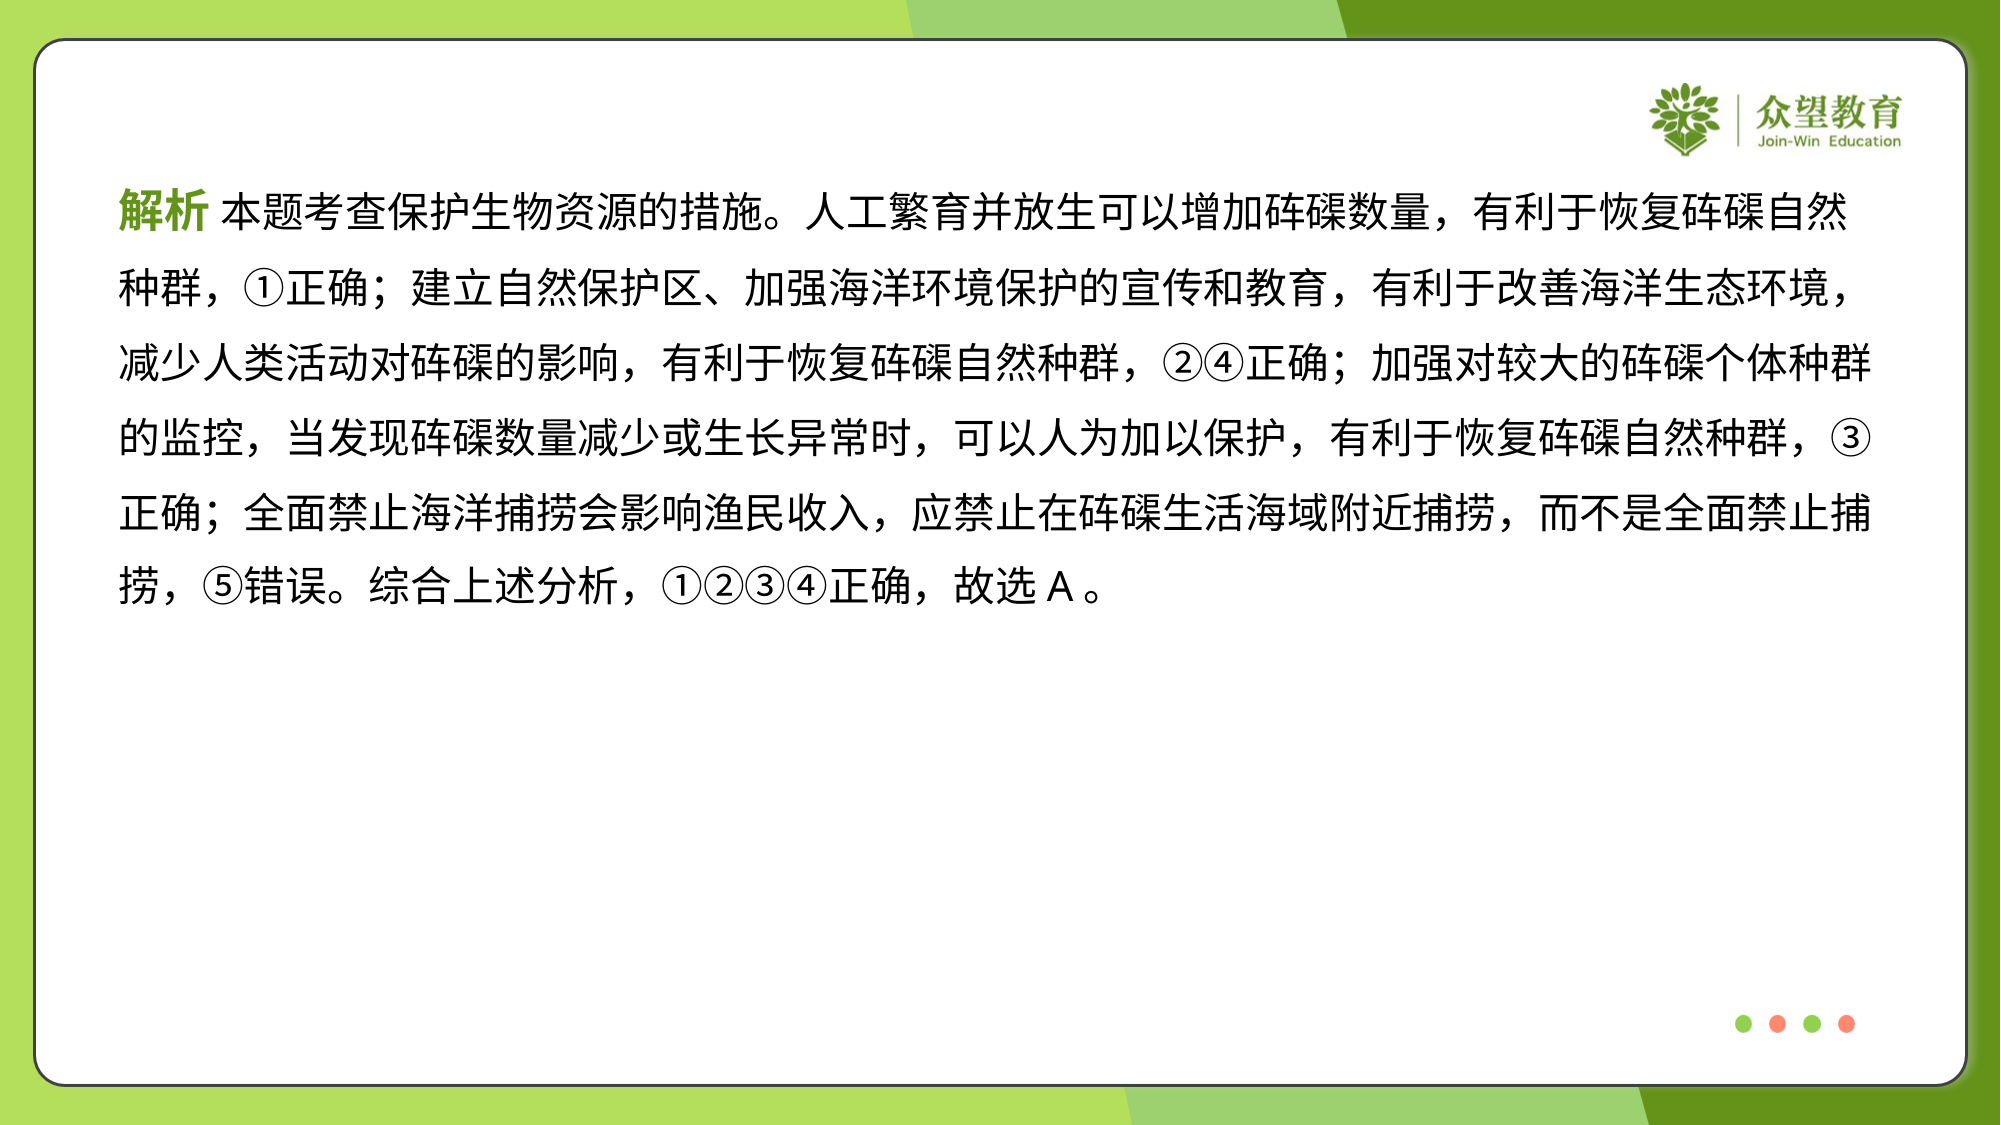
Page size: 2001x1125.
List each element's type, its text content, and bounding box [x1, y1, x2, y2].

text_box 解析 本题考查保护生物资源的措施。人工繁育并放生可以增加砗磲数量，有利于恢复砗磲自然 种群，①正确；建立自然保护区、加强海洋环境保护的宣传和教育，有利于改善海洋生态环境， 减少人类活动对砗磲的影响，有利于恢复砗磲自然种群，②④正确；加强对较大的砗磲个体种群 的监控，当发现砗磲数量减少或生长异常时，可以人为加以保护，有利于恢复砗磲自然种群，③ 正确；全面禁止海洋捕捞会影响渔民收入，应禁止在砗磲生活海域附近捕捞，而不是全面禁止捕 捞，⑤错误。综合上述分析，①②③④正确，故选A。 [118, 159, 1883, 602]
picture [0, 0, 2000, 1125]
